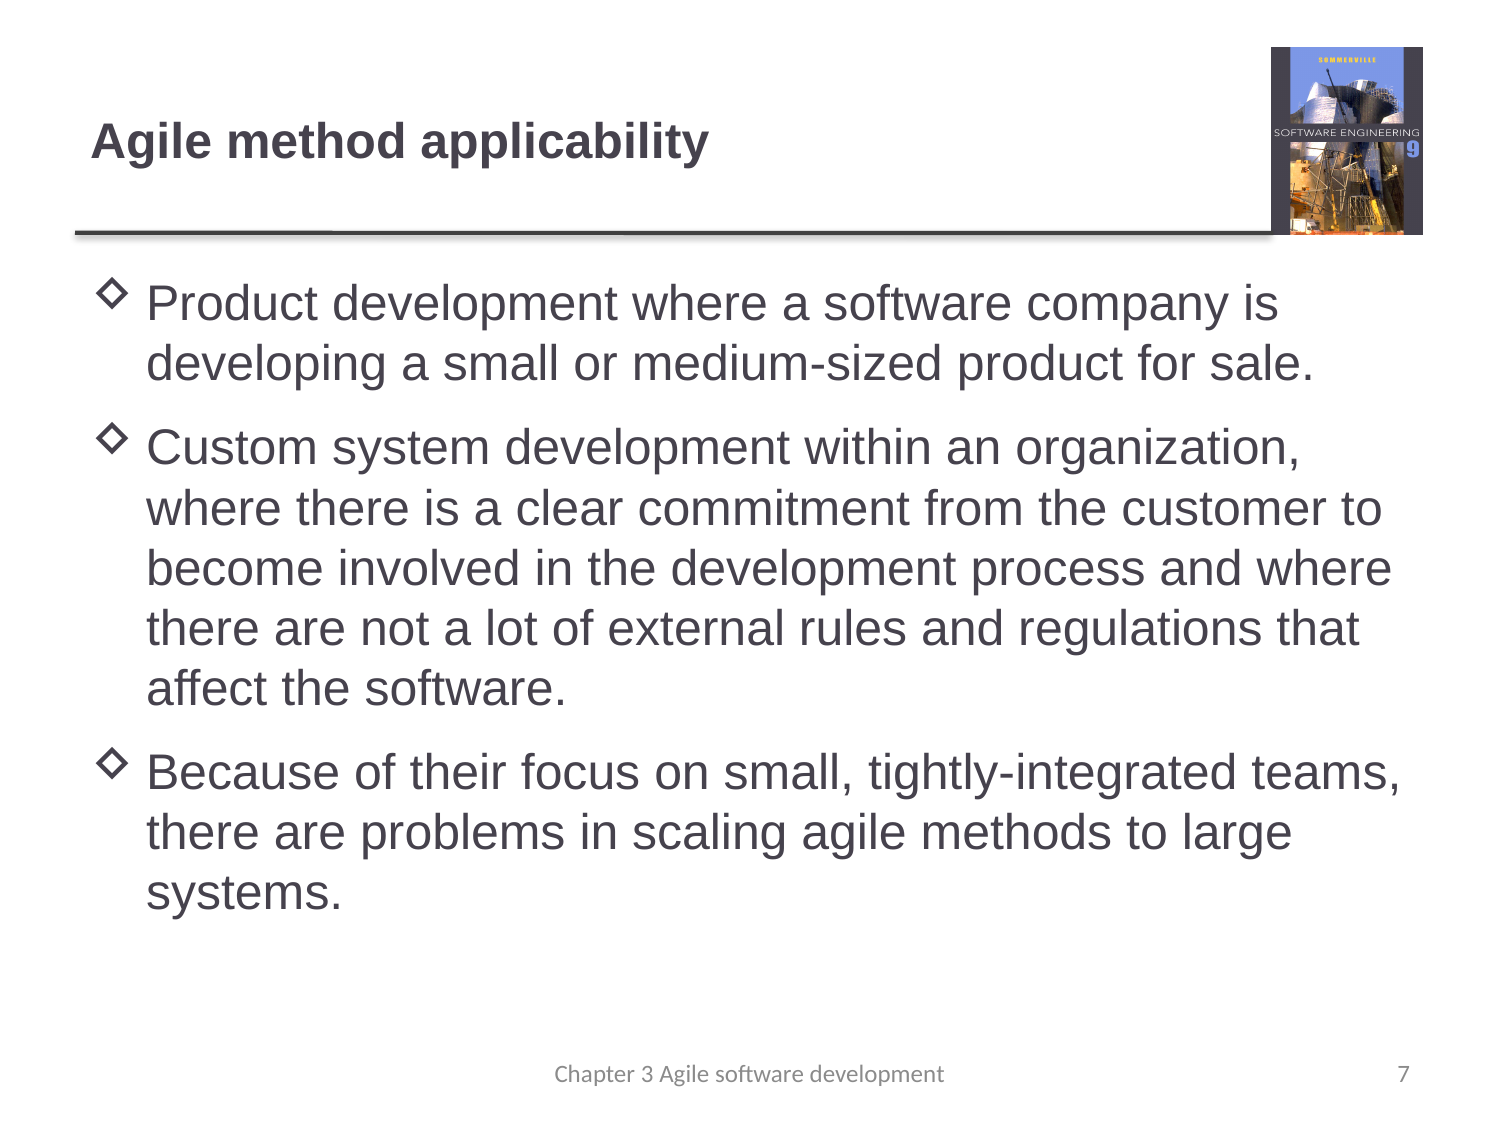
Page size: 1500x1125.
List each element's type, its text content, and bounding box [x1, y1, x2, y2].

slide_number 7 [1074, 1042, 1425, 1103]
list Product development where a software company is developing a small or medium-sized product for sale. Custom system development within an organization, where there is a clear commitment from the customer to become involved in the development process and where there are not a lot of external rules and regulations that affect the software. Because of their focus on small, tightly-integrated teams, there are problems in scaling agile methods to large systems. [75, 262, 1425, 1005]
picture [1272, 47, 1423, 235]
footer Chapter 3 Agile software development [512, 1042, 988, 1103]
title Agile method applicability [74, 44, 1272, 233]
